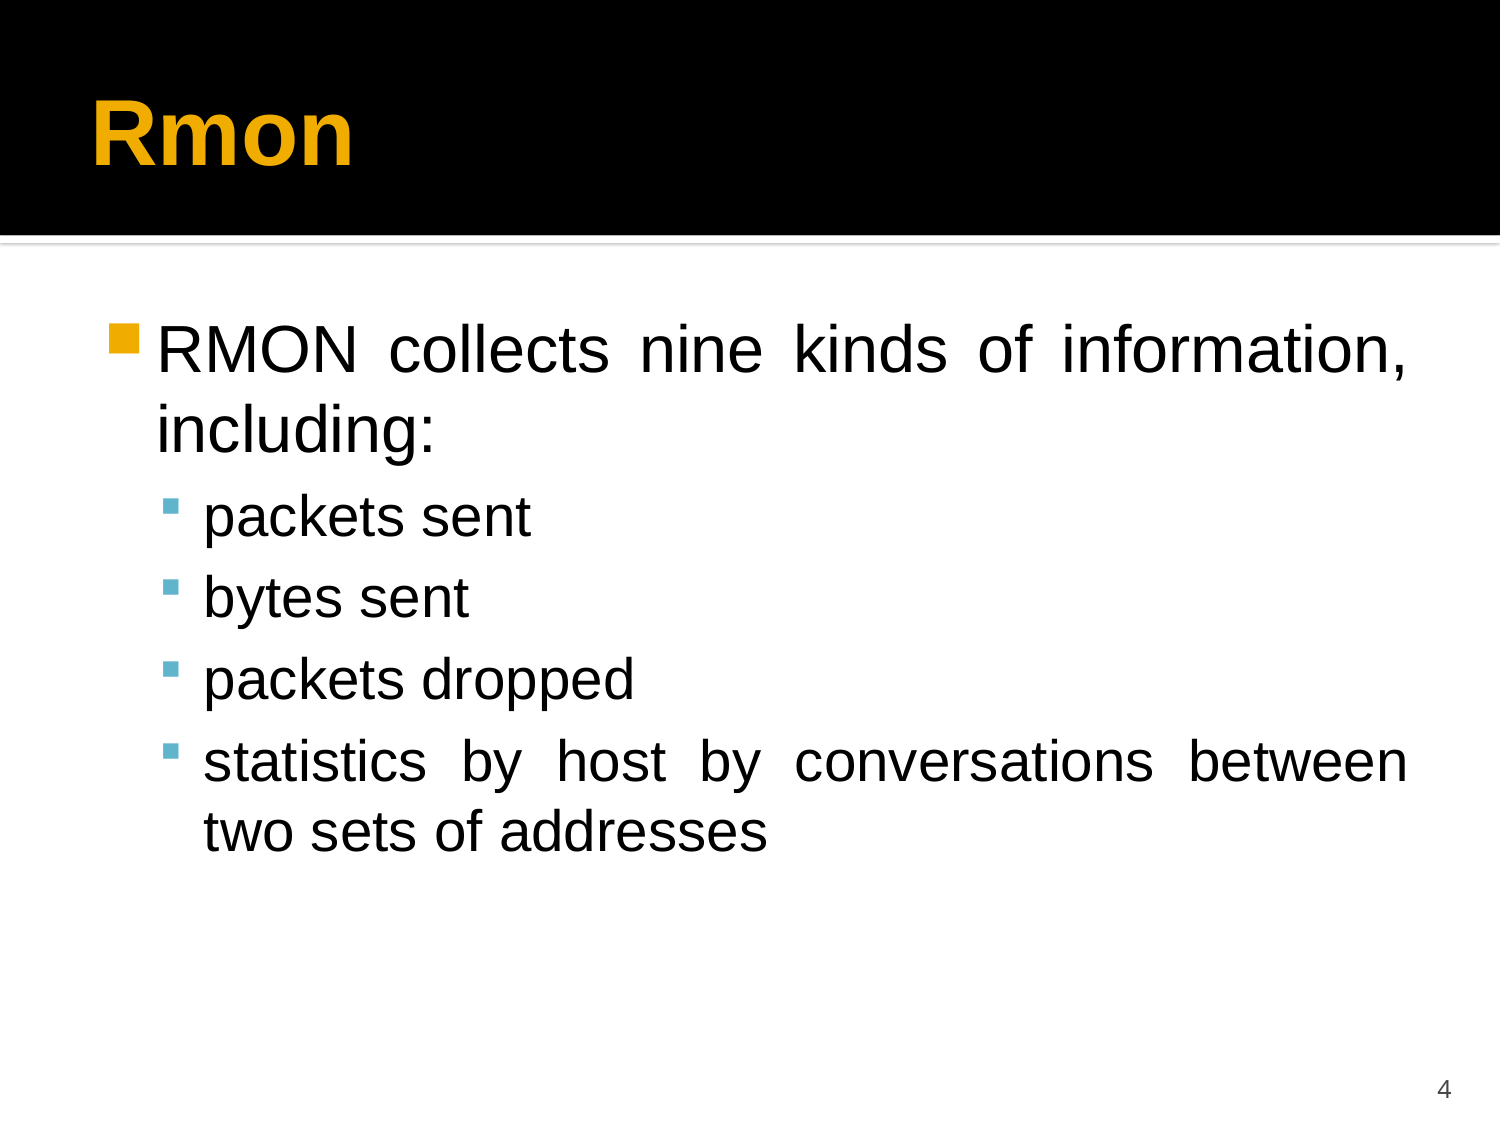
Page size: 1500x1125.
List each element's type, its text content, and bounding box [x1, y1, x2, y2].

slide_number 4 [1345, 1062, 1467, 1108]
list RMON collects nine kinds of information, including: packets sent bytes sent packets dropped statistics by host by conversations between two sets of addresses [75, 291, 1425, 1050]
title Rmon [75, 25, 1425, 231]
